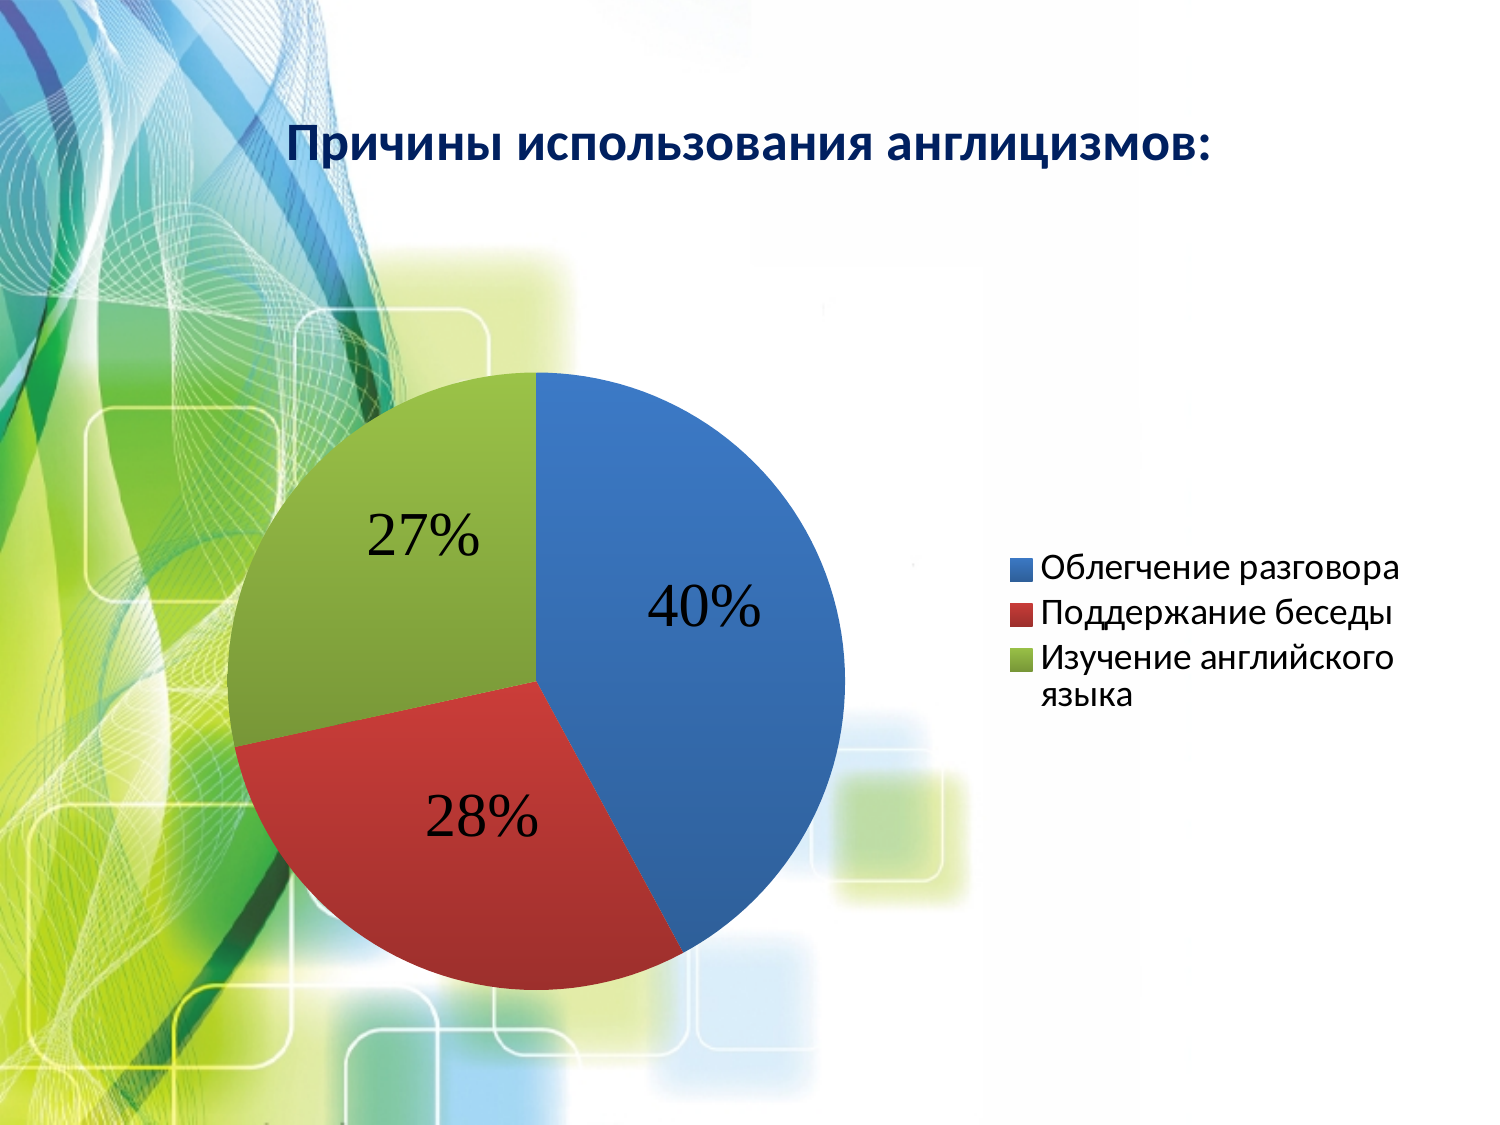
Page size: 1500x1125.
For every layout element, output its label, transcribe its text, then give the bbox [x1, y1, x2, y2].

chart [74, 262, 1426, 1006]
title Причины использования англицизмов: [75, 45, 1425, 233]
